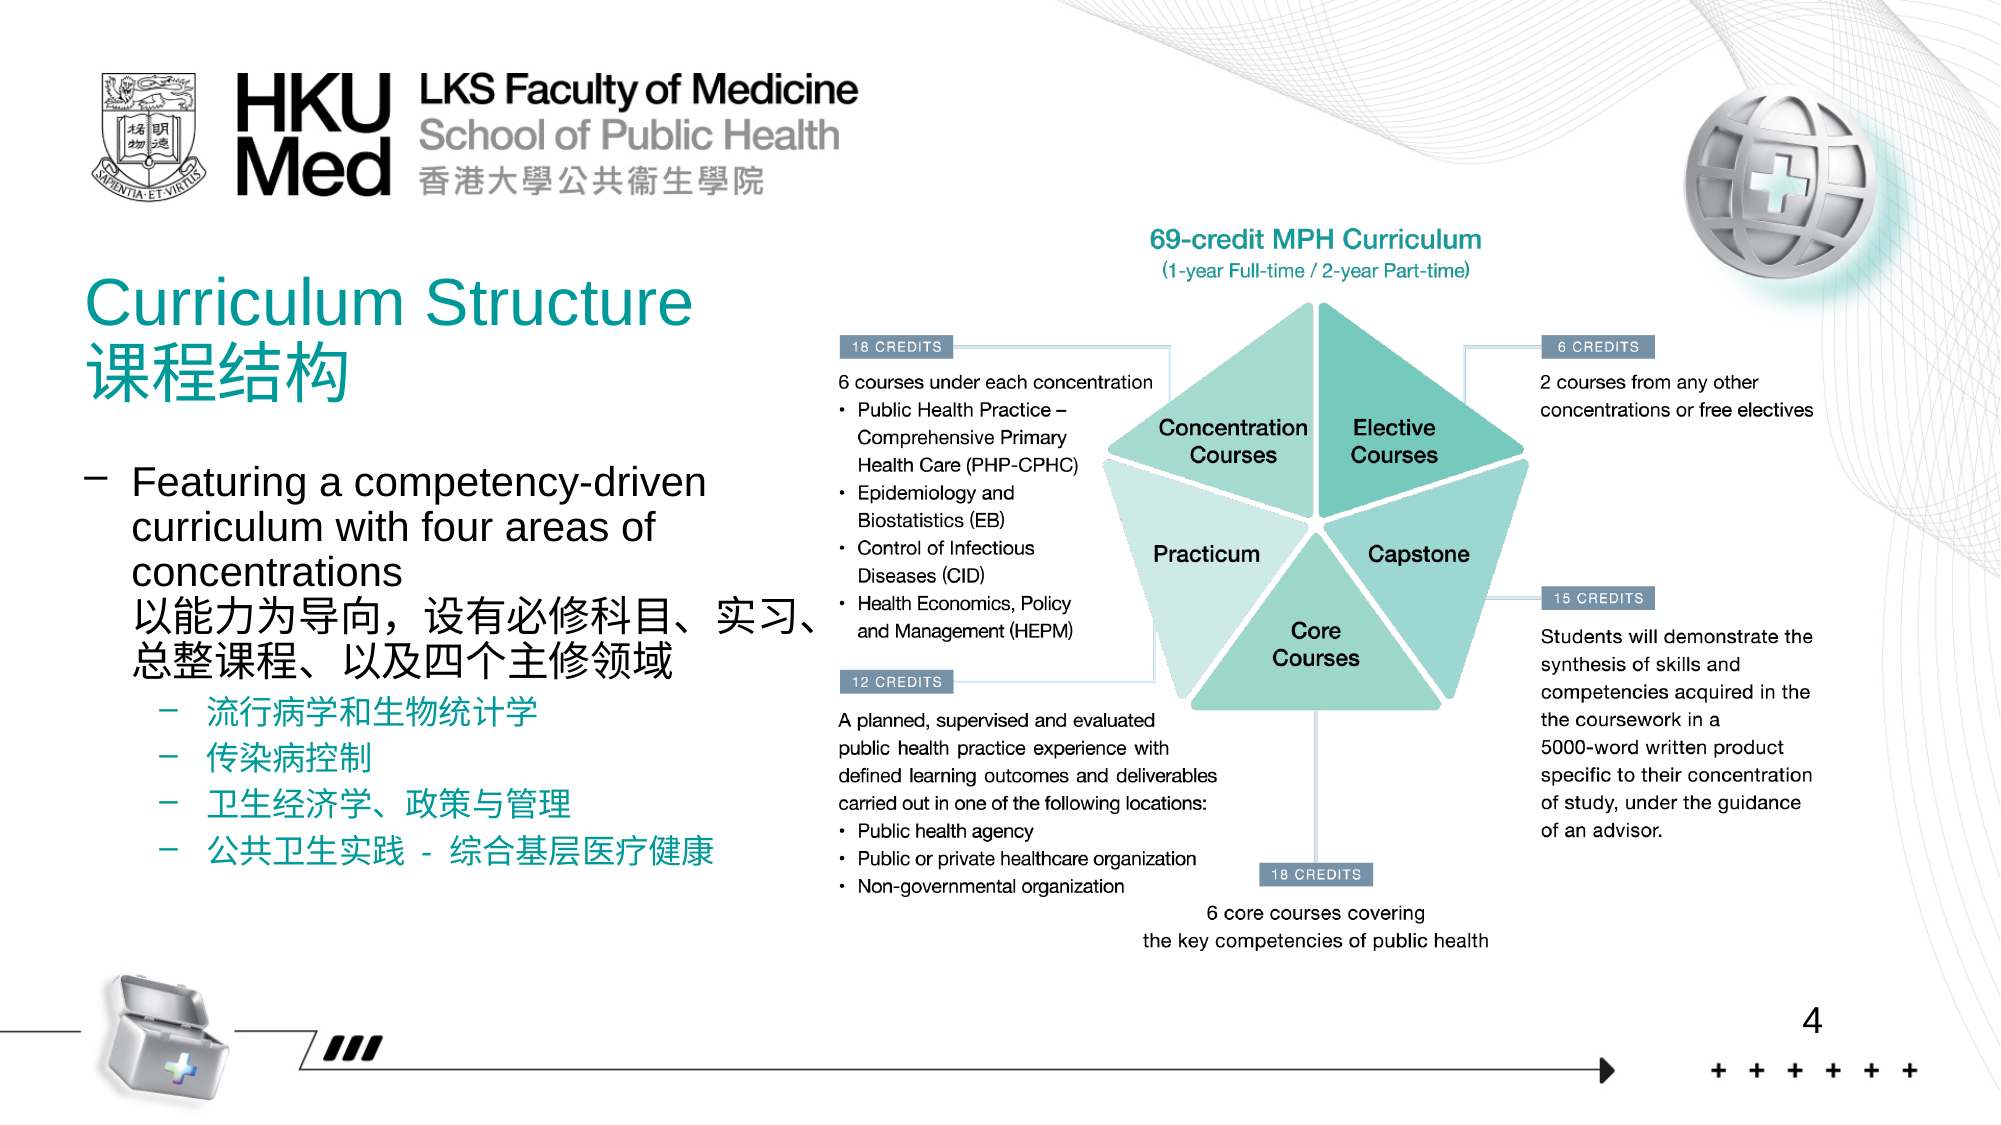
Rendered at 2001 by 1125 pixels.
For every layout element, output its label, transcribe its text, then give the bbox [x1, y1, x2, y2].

picture [0, 0, 2001, 1125]
title Curriculum Structure 课程结构 [69, 228, 838, 420]
slide_number 4 [1758, 988, 1868, 1049]
list Featuring a competency-driven curriculum with four areas of concentrations 以能力为导向，设有必修科目、实习、总整课程、以及四个主修领域 流行病学和生物统计学 传染病控制 卫生经济学、政策与管理 公共卫生实践 - 综合基层医疗健康 [69, 452, 825, 911]
